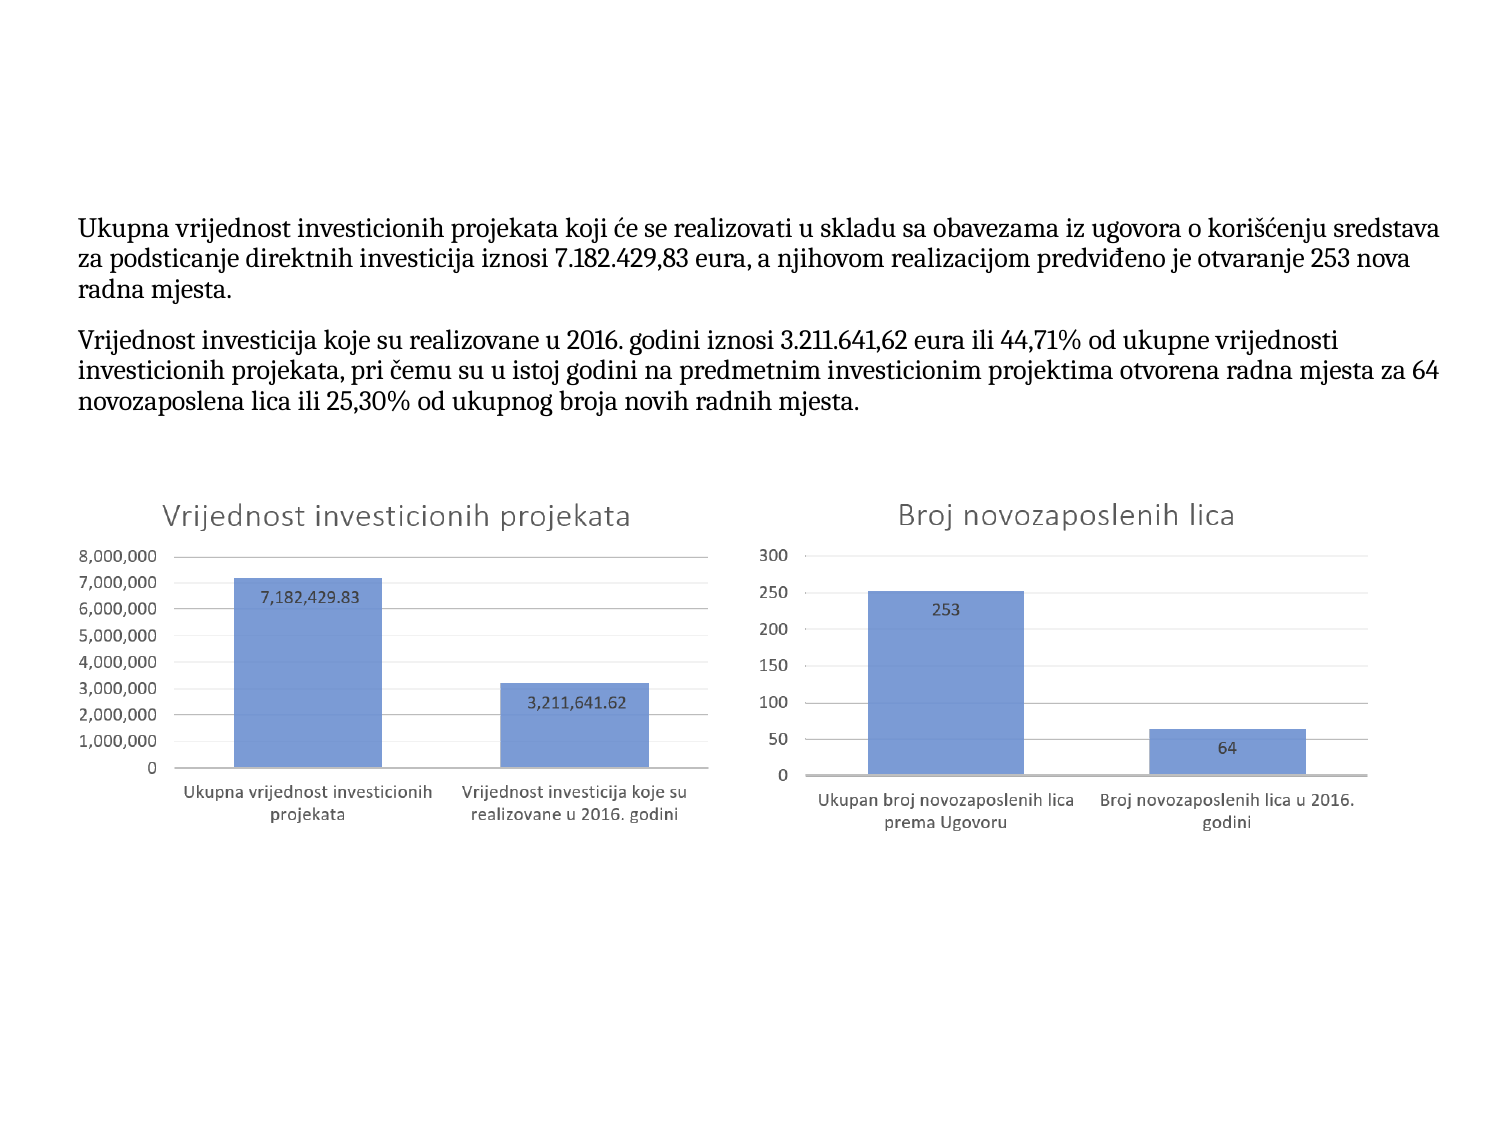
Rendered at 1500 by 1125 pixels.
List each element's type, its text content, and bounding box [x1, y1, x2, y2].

list Ukupna vrijednost investicionih projekata koji će se realizovati u skladu sa obavezama iz ugovora o korišćenju sredstava za podsticanje direktnih investicija iznosi 7.182.429,83 eura, a njihovom realizacijom predviđeno je otvaranje 253 nova radna mjesta. Vrijednost investicija koje su realizovane u 2016. godini iznosi 3.211.641,62 eura ili 44,71% od ukupne vrijednosti investicionih projekata, pri čemu su u istoj godini na predmetnim investicionim projektima otvorena radna mjesta za 64 novozaposlena lica ili 25,30% od ukupnog broja novih radnih mjesta. [62, 205, 1464, 445]
picture [748, 482, 1385, 843]
picture [68, 482, 725, 835]
